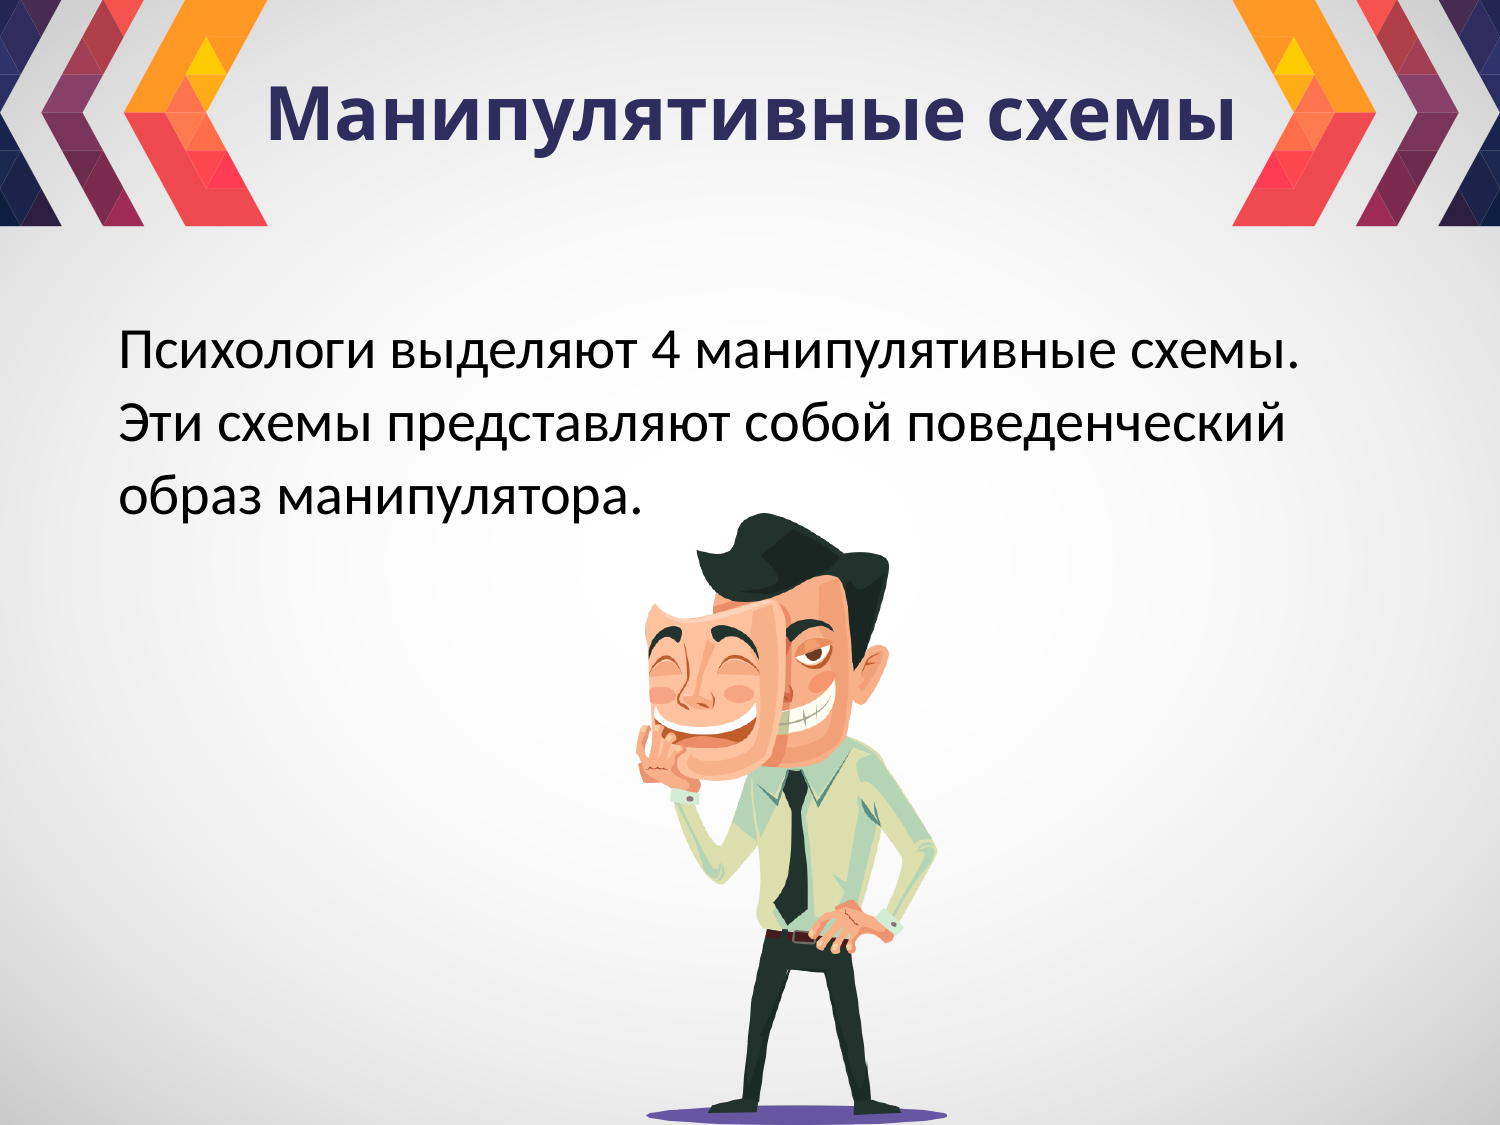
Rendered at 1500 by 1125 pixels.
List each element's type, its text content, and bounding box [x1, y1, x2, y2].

list Психологи выделяют 4 манипулятивные схемы. Эти схемы представляют собой поведенческий образ манипулятора. [103, 299, 1397, 1056]
title Манипулятивные схемы [209, 59, 1293, 173]
picture [0, 0, 1500, 1125]
